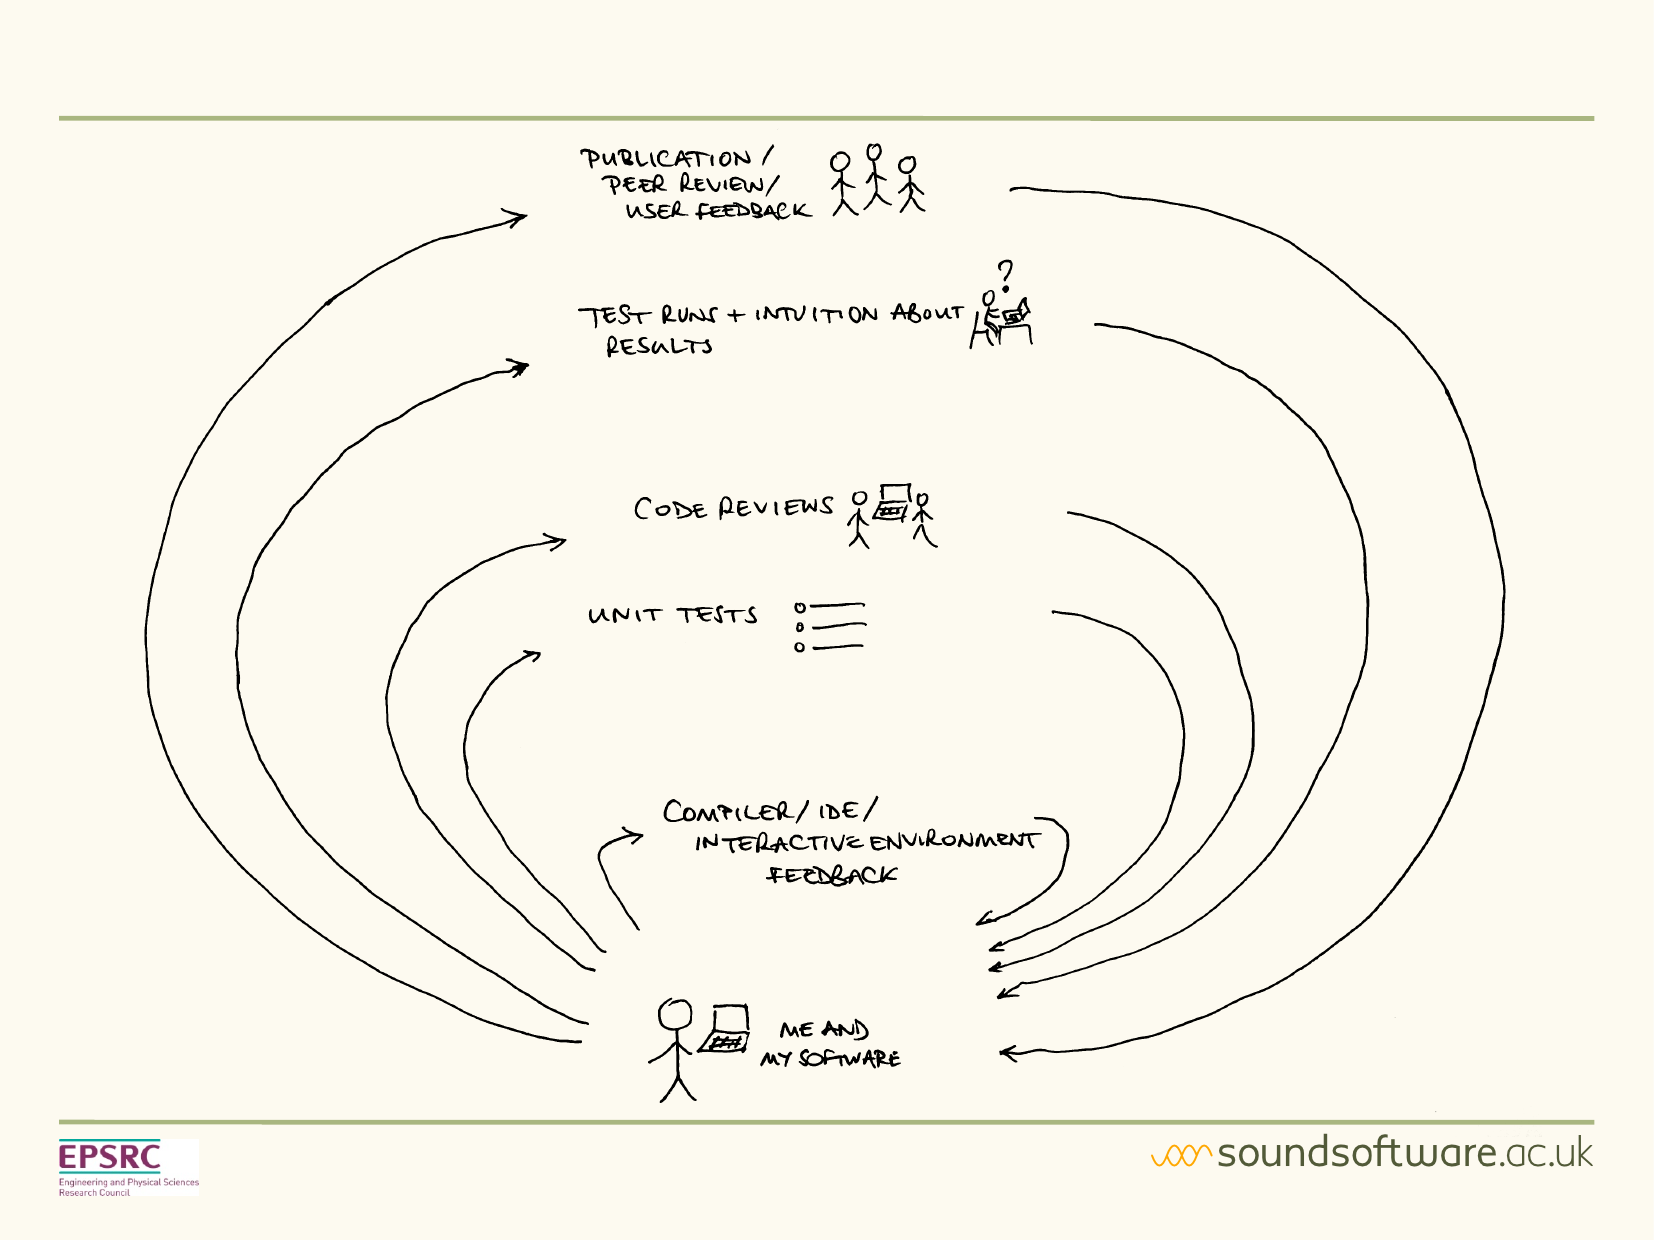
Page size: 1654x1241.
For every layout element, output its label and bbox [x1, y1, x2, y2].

picture [109, 118, 1593, 1167]
picture [59, 1139, 199, 1196]
